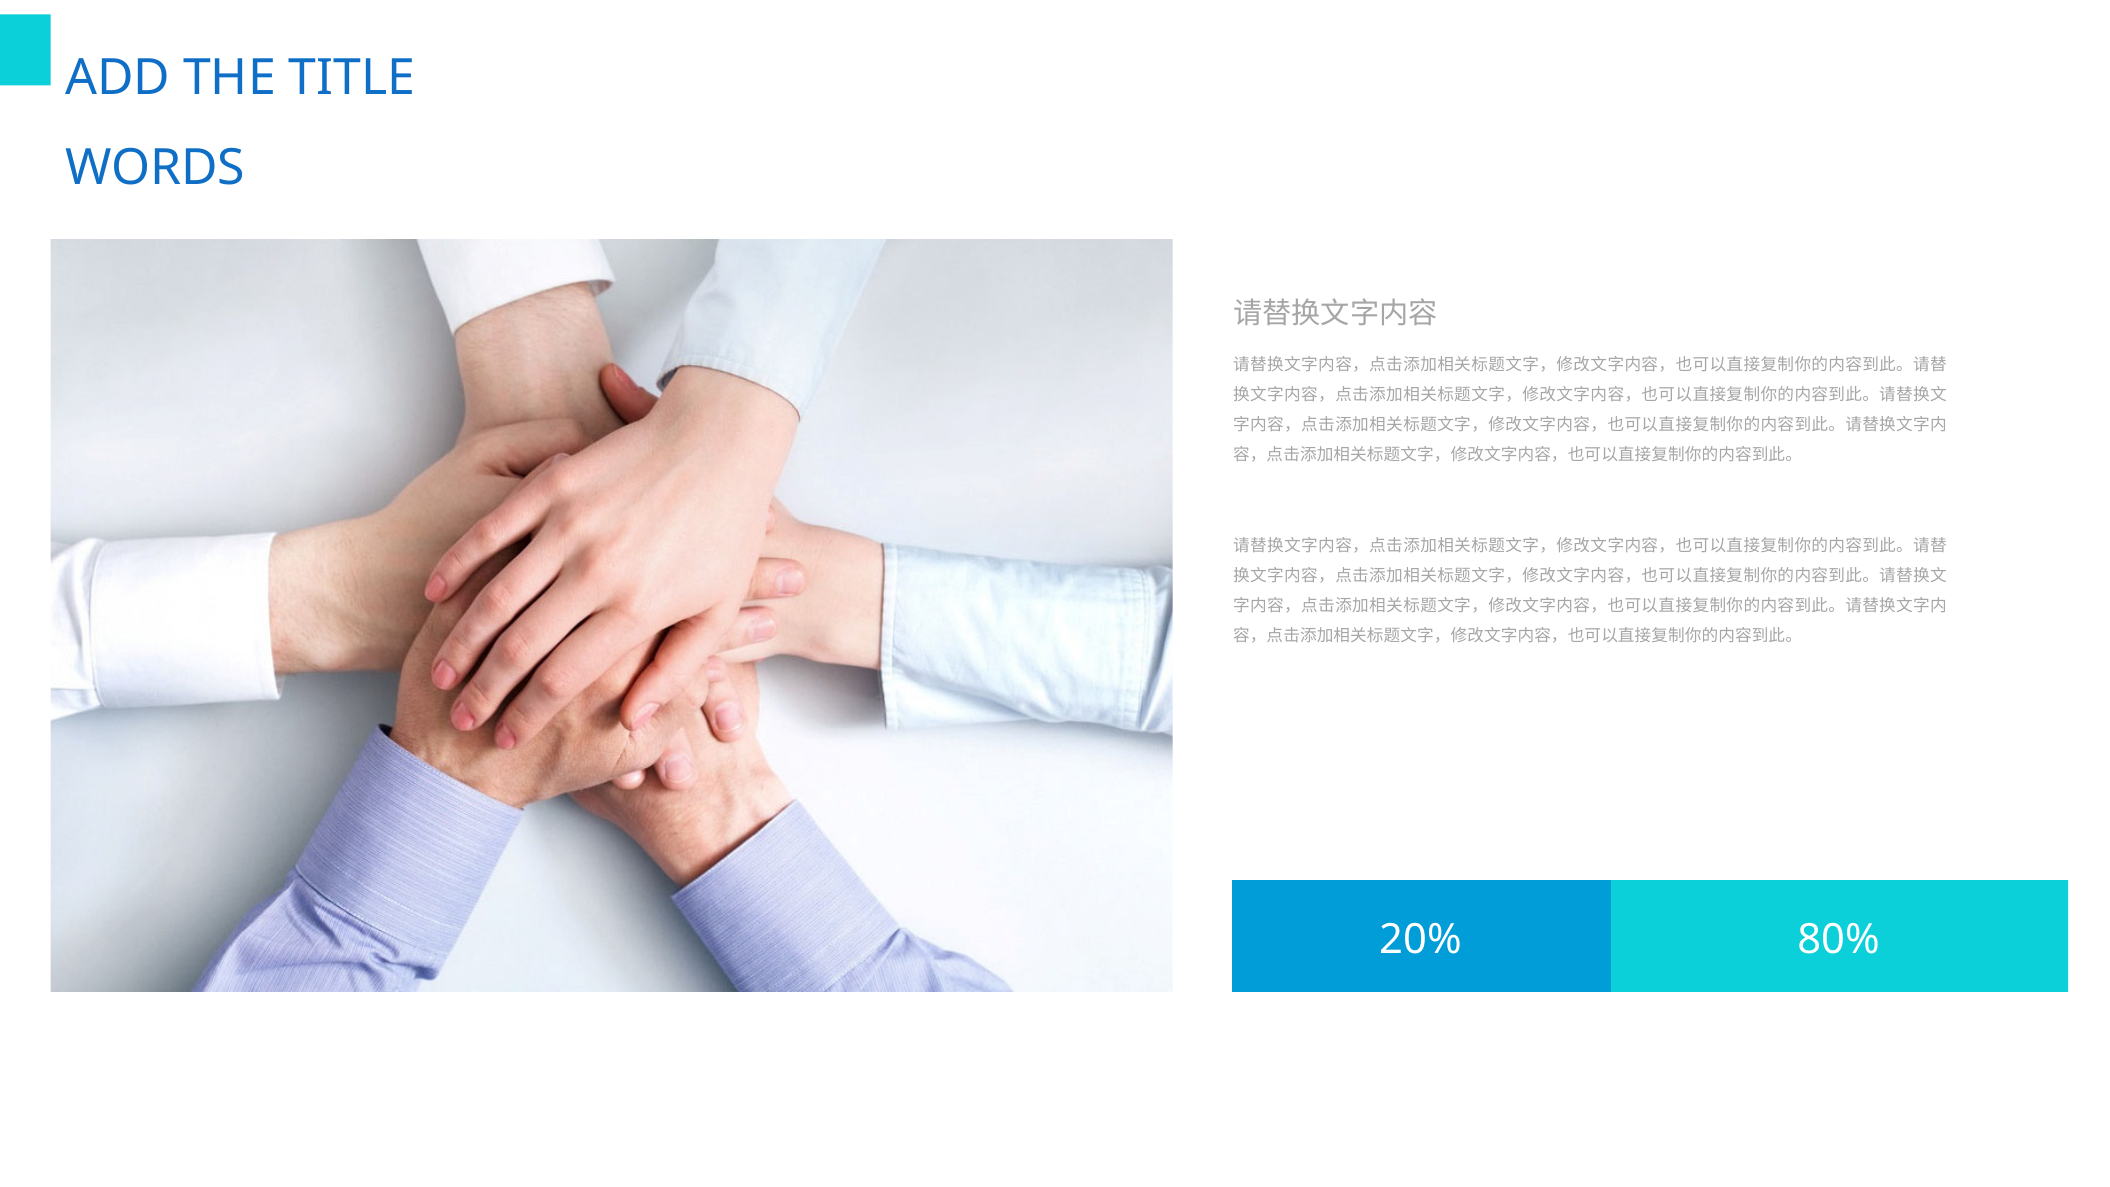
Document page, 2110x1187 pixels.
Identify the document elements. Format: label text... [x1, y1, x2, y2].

text_box 请替换文字内容，点击添加相关标题文字，修改文字内容，也可以直接复制你的内容到此。请替换文字内容，点击添加相关标题文字，修改文字内容，也可以直接复制你的内容到此。请替换文字内容，点击添加相关标题文字，修改文字内容，也可以直接复制你的内容到此。请替换文字内容，点击添加相关标题文字，修改文字内容，也可以直接复制你的内容到此。 [1217, 517, 1964, 642]
text_box [1610, 879, 2069, 993]
text_box [50, 238, 1174, 993]
text_box 请替换文字内容 [1217, 286, 1519, 336]
text_box ADD THE TITLE WORDS [50, 7, 583, 202]
text_box 20% [1364, 904, 1519, 969]
text_box 80% [1782, 904, 1937, 969]
text_box [1231, 879, 1610, 993]
text_box 请替换文字内容，点击添加相关标题文字，修改文字内容，也可以直接复制你的内容到此。请替换文字内容，点击添加相关标题文字，修改文字内容，也可以直接复制你的内容到此。请替换文字内容，点击添加相关标题文字，修改文字内容，也可以直接复制你的内容到此。请替换文字内容，点击添加相关标题文字，修改文字内容，也可以直接复制你的内容到此。 [1217, 336, 1964, 461]
